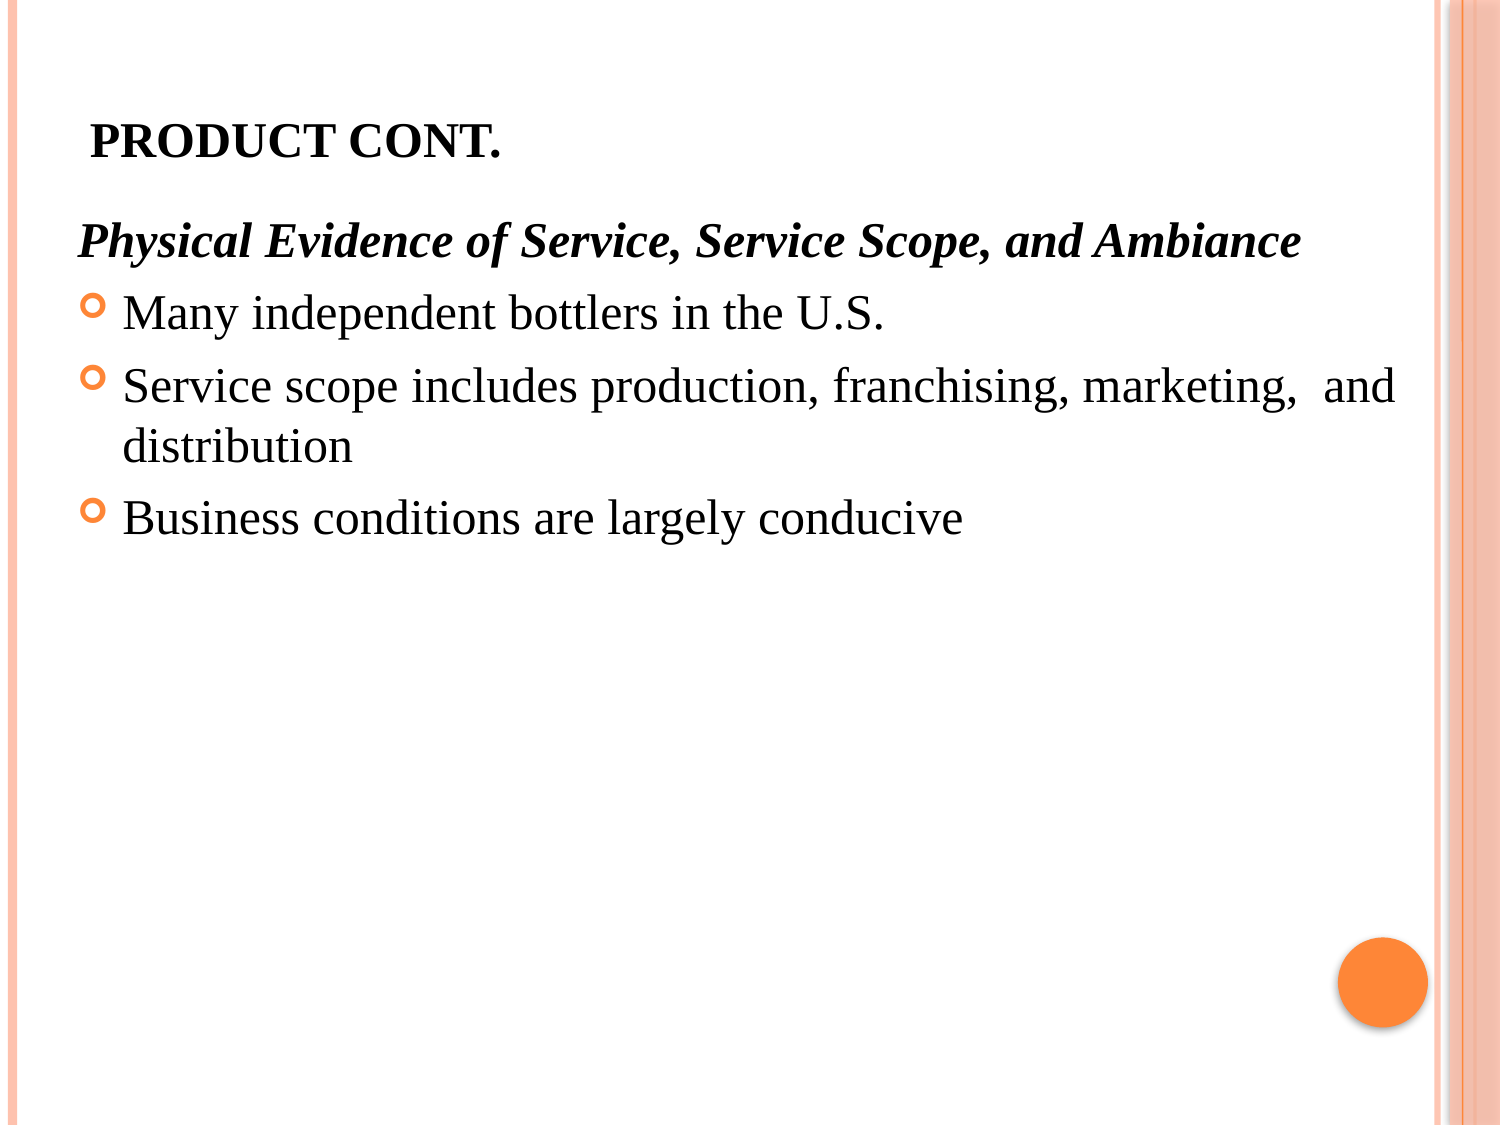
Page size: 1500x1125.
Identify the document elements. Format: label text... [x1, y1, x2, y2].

title Product Cont. [75, 24, 1425, 175]
list Physical Evidence of Service, Service Scope, and Ambiance Many independent bottlers in the U.S. Service scope includes production, franchising, marketing, and distribution Business conditions are largely conducive [62, 200, 1413, 943]
